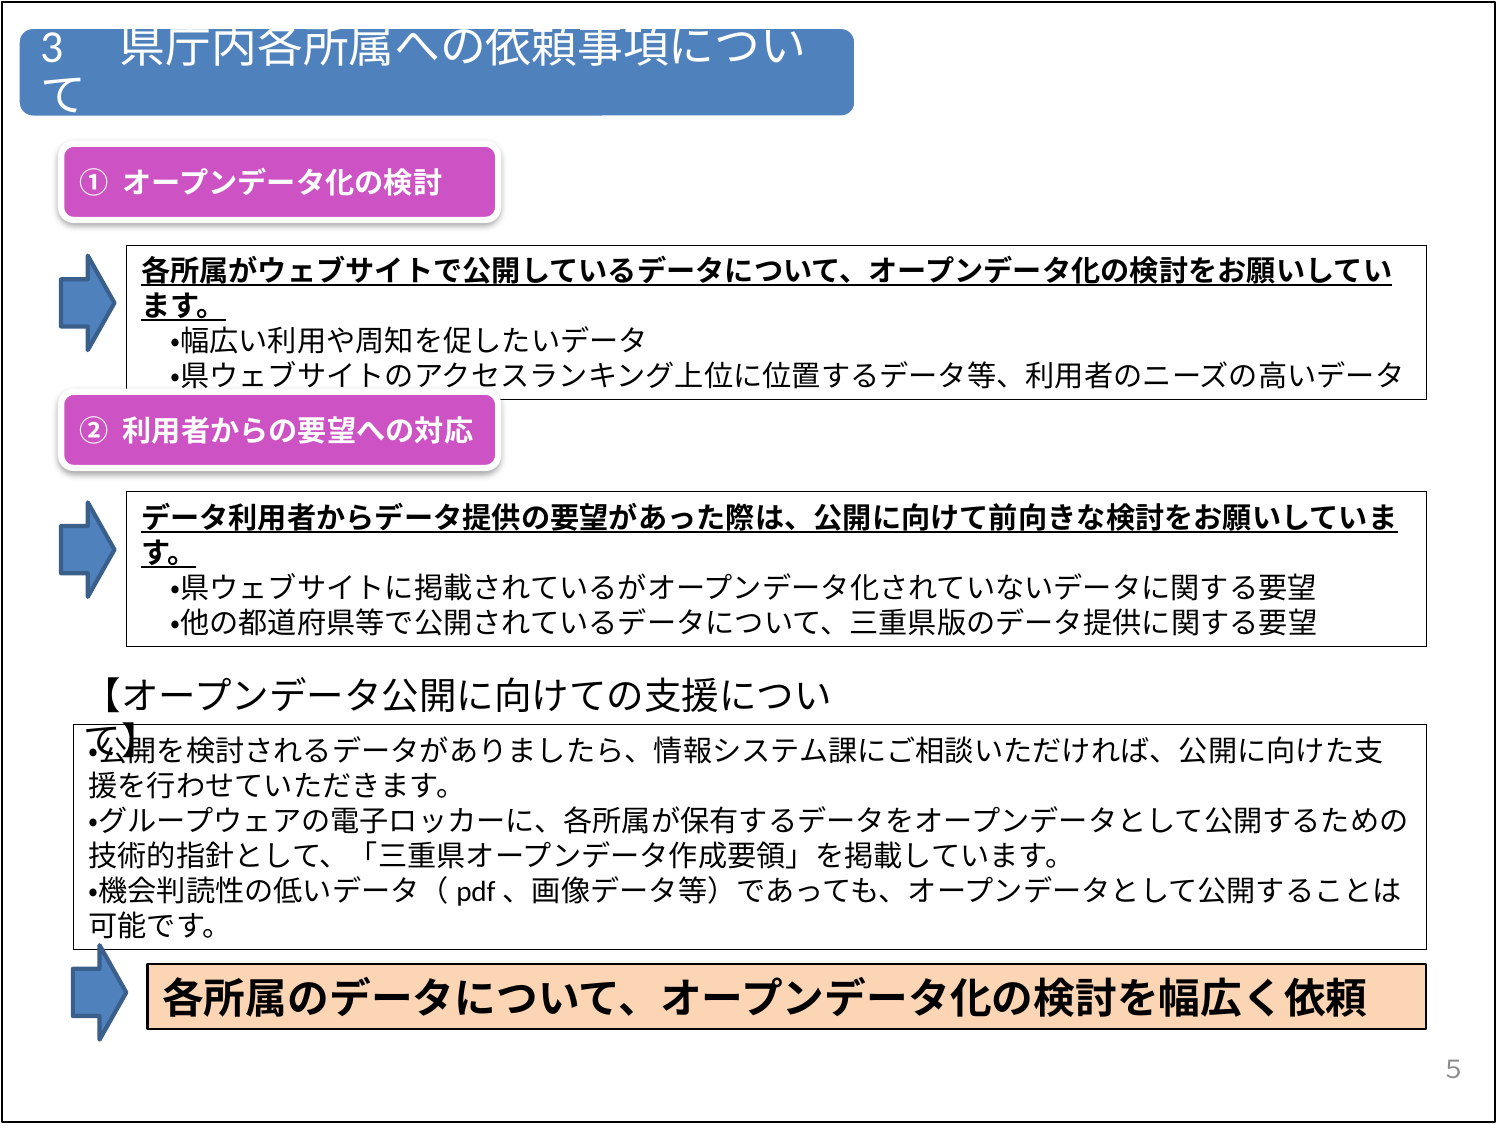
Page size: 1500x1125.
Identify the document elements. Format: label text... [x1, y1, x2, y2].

text_box 各所属のデータについて、オープンデータ化の検討を幅広く依頼 [147, 964, 1427, 1029]
text_box 【オープンデータ公開に向けての支援について】 [69, 664, 850, 770]
text_box [0, 0, 1497, 1124]
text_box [17, 18, 857, 126]
